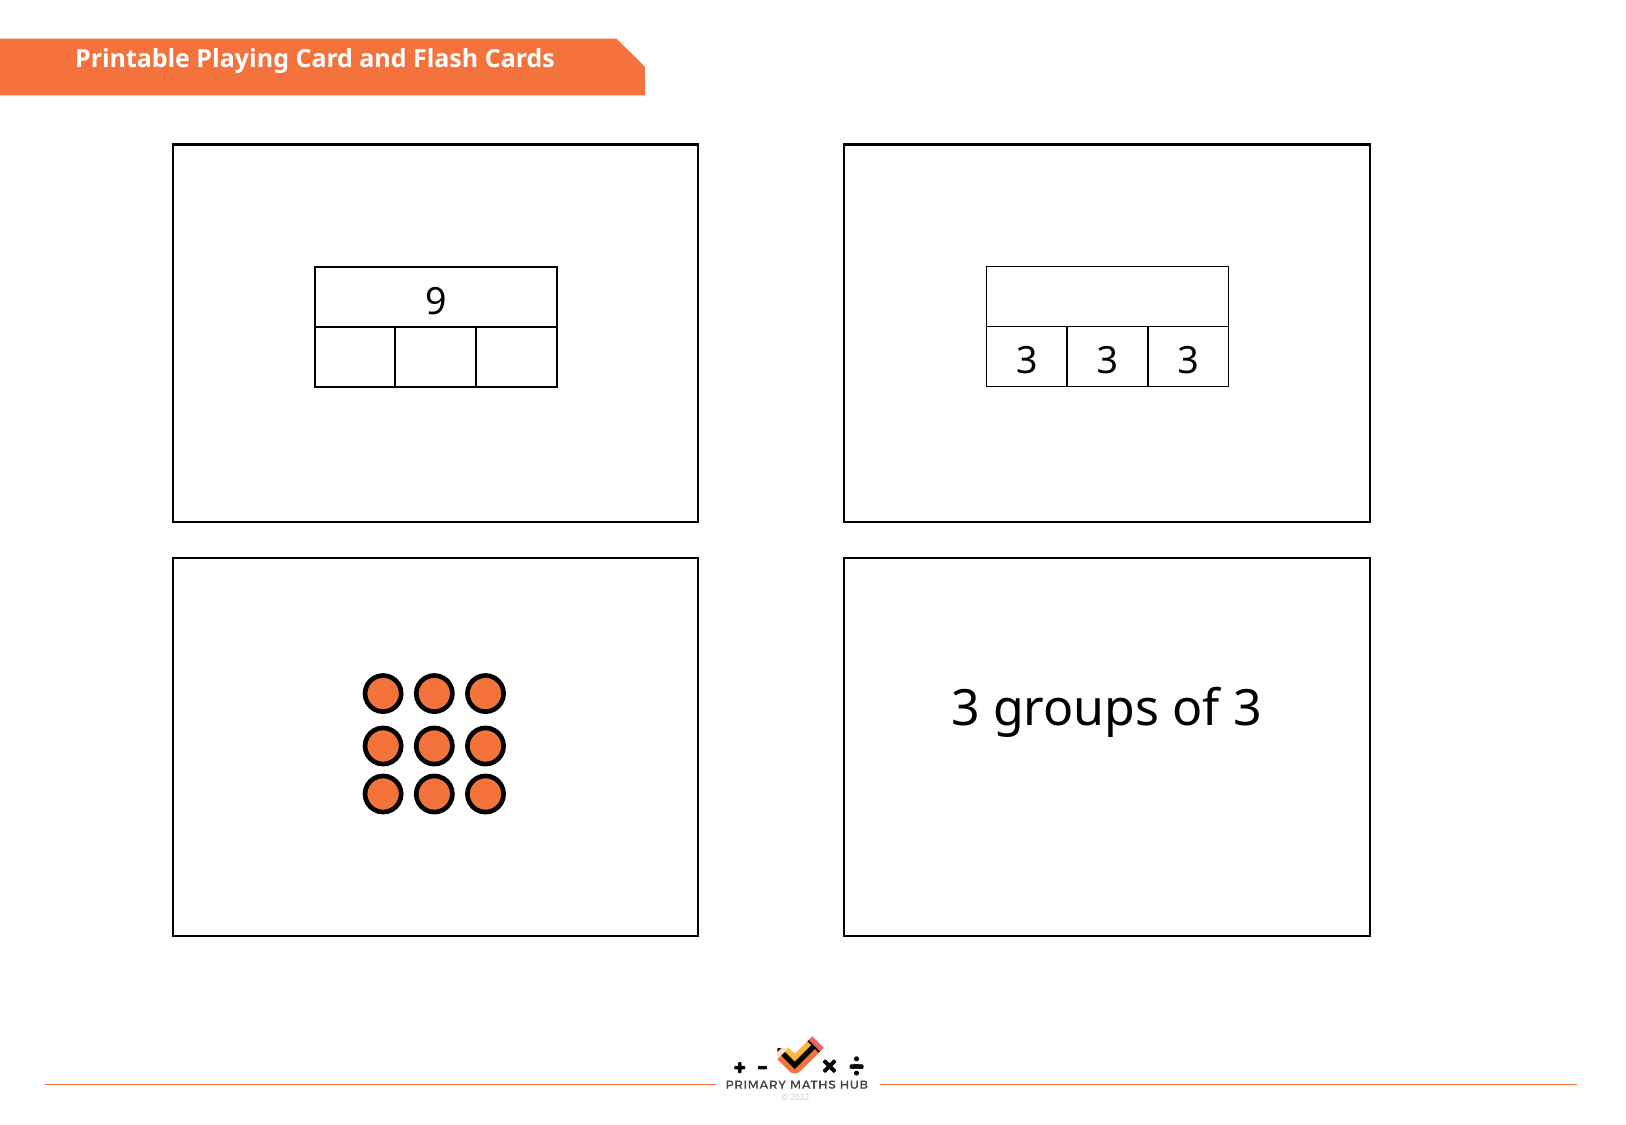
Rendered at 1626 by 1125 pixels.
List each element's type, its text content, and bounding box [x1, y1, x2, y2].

text_box [172, 143, 699, 523]
text_box [843, 557, 1371, 937]
text_box Printable Playing Card and Flash Cards [0, 37, 646, 97]
table_cell [477, 328, 556, 386]
picture [722, 1034, 872, 1094]
text_box [415, 726, 454, 766]
text_box [363, 774, 403, 814]
text_box [466, 726, 505, 766]
text_box [415, 674, 454, 713]
text_box [415, 774, 454, 814]
table_cell [396, 328, 475, 386]
table_cell [316, 328, 394, 386]
text_box [843, 143, 1371, 523]
text_box [466, 674, 505, 713]
text_box [466, 774, 505, 814]
table_header 9 [316, 268, 556, 326]
table_cell 3 [1068, 327, 1147, 386]
text_box [363, 674, 403, 713]
table_cell 3 [1149, 327, 1228, 386]
table_cell 3 [987, 327, 1066, 386]
text_box © 2022 [720, 1084, 870, 1110]
table_header [987, 267, 1228, 326]
text_box [363, 726, 403, 766]
text_box [172, 557, 699, 937]
text_box 3 groups of 3 [844, 668, 1370, 743]
